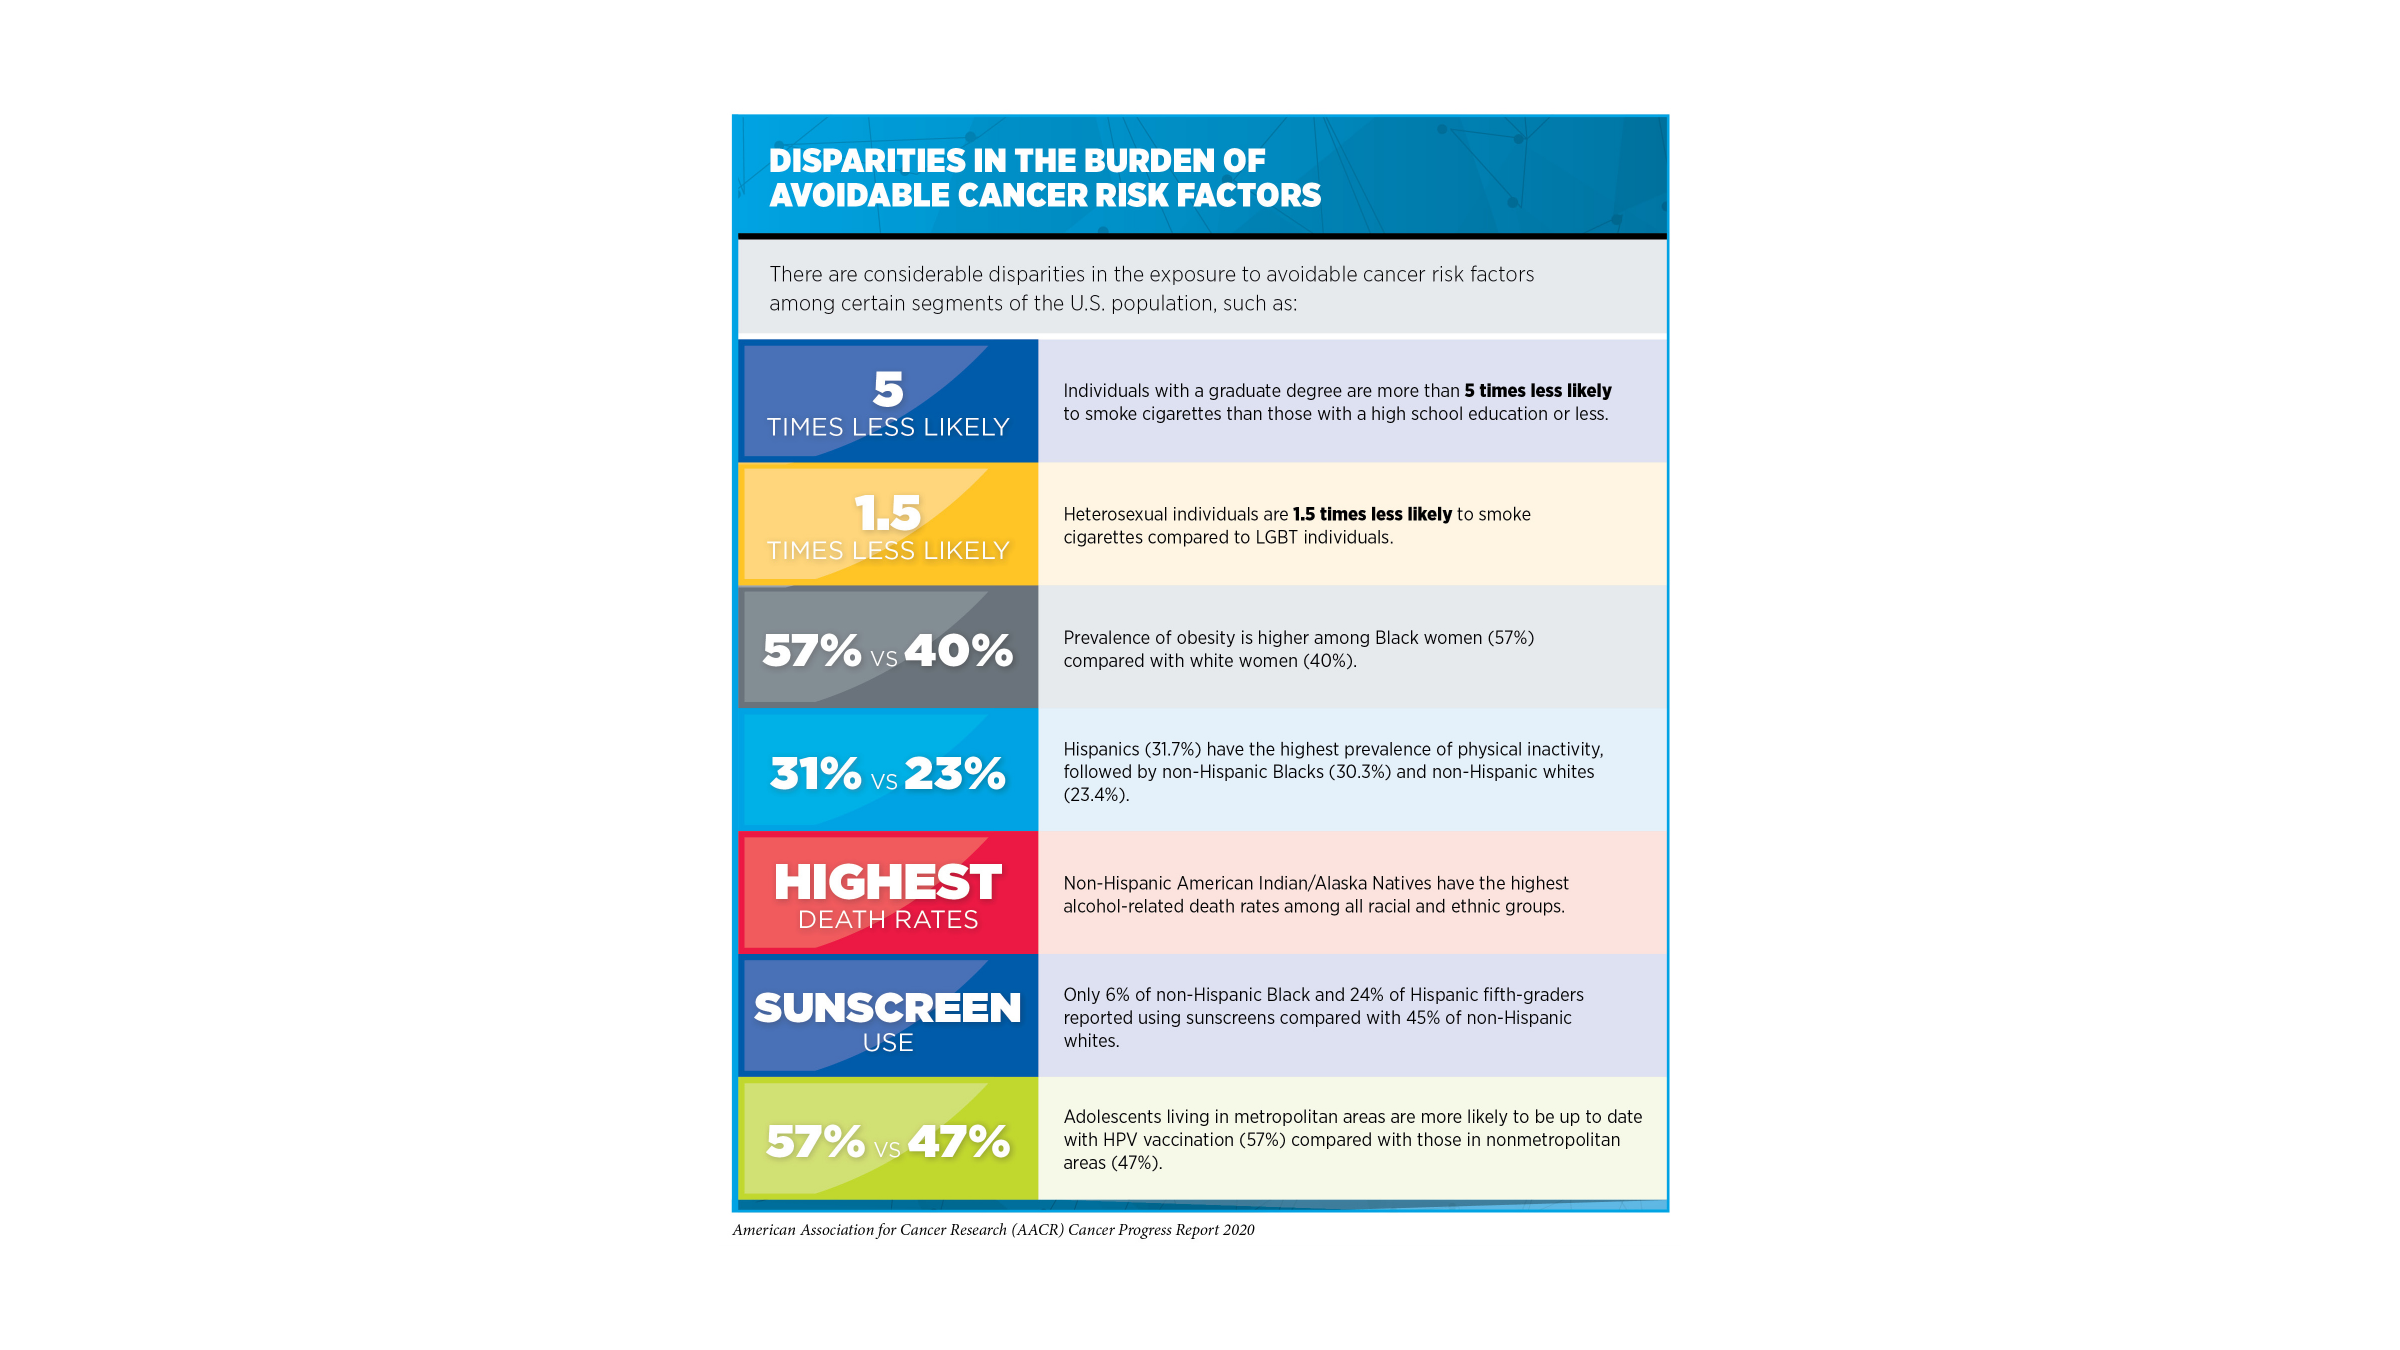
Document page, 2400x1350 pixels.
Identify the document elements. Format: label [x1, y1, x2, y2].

picture [719, 104, 1681, 1246]
